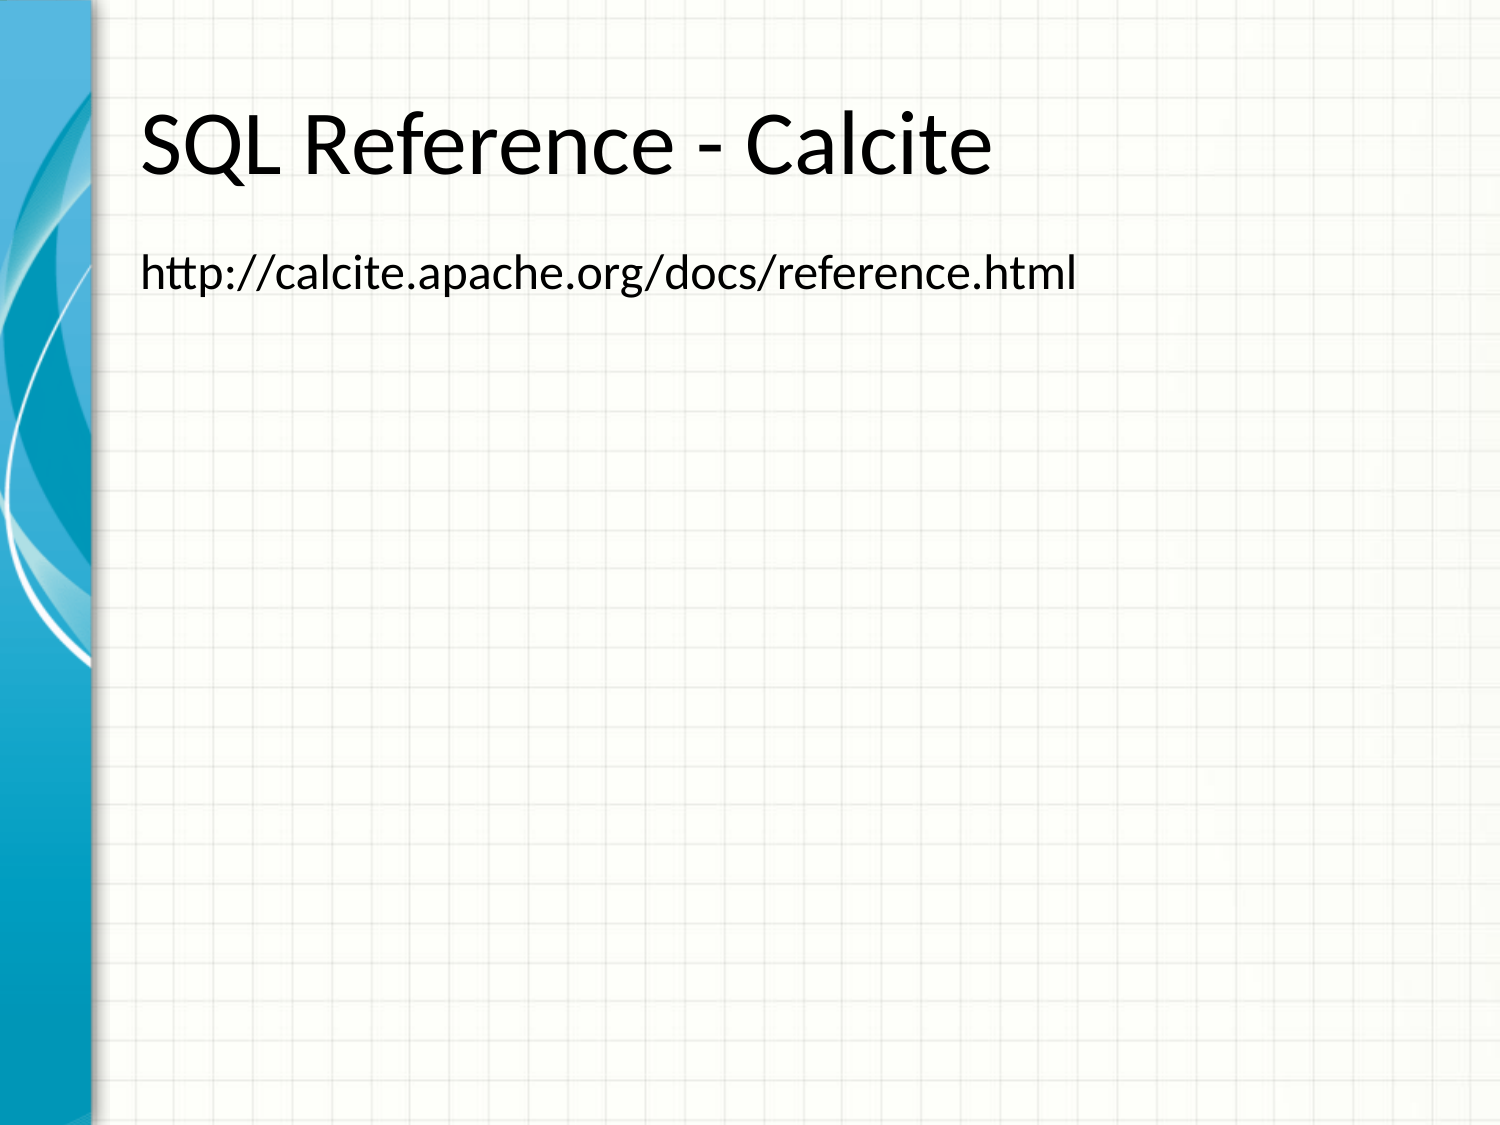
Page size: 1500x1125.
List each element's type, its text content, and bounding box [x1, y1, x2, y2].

list http://calcite.apache.org/docs/reference.html [125, 231, 1450, 1013]
title SQL Reference - Calcite [125, 44, 1450, 231]
picture [0, 0, 1500, 1125]
